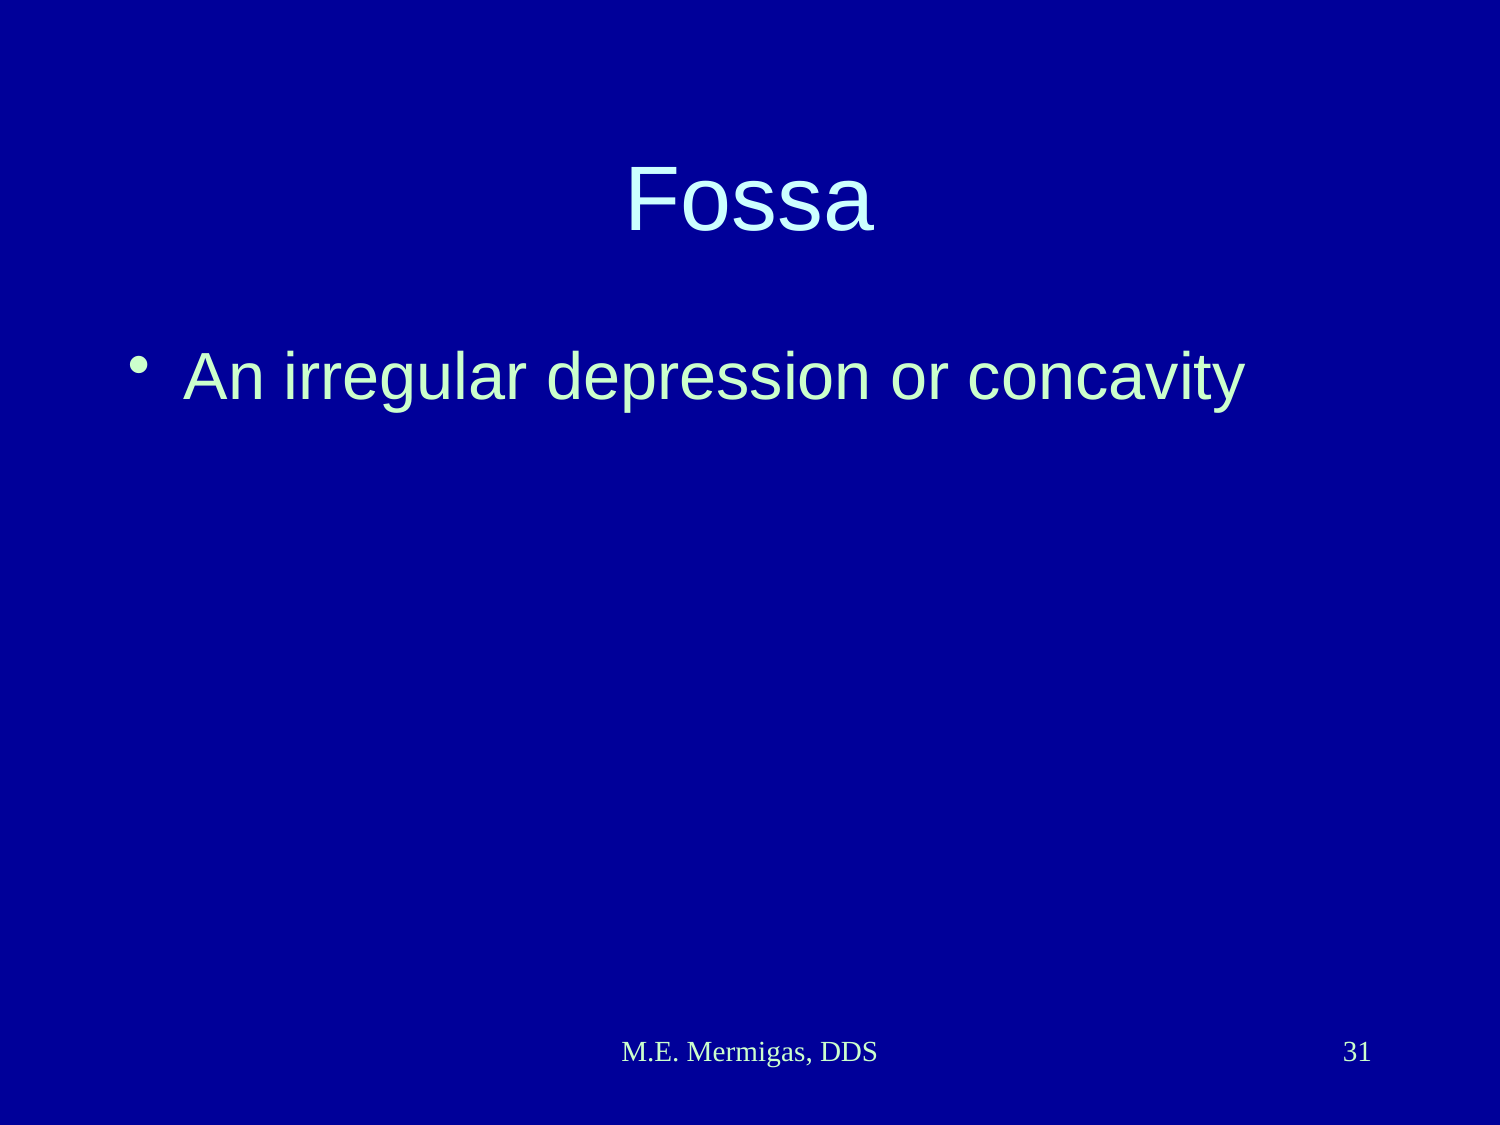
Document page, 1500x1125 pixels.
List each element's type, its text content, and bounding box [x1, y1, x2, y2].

footer M.E. Mermigas, DDS [512, 1024, 988, 1101]
title Fossa [112, 99, 1388, 288]
slide_number 31 [1074, 1024, 1388, 1101]
list An irregular depression or concavity [112, 324, 1388, 1001]
